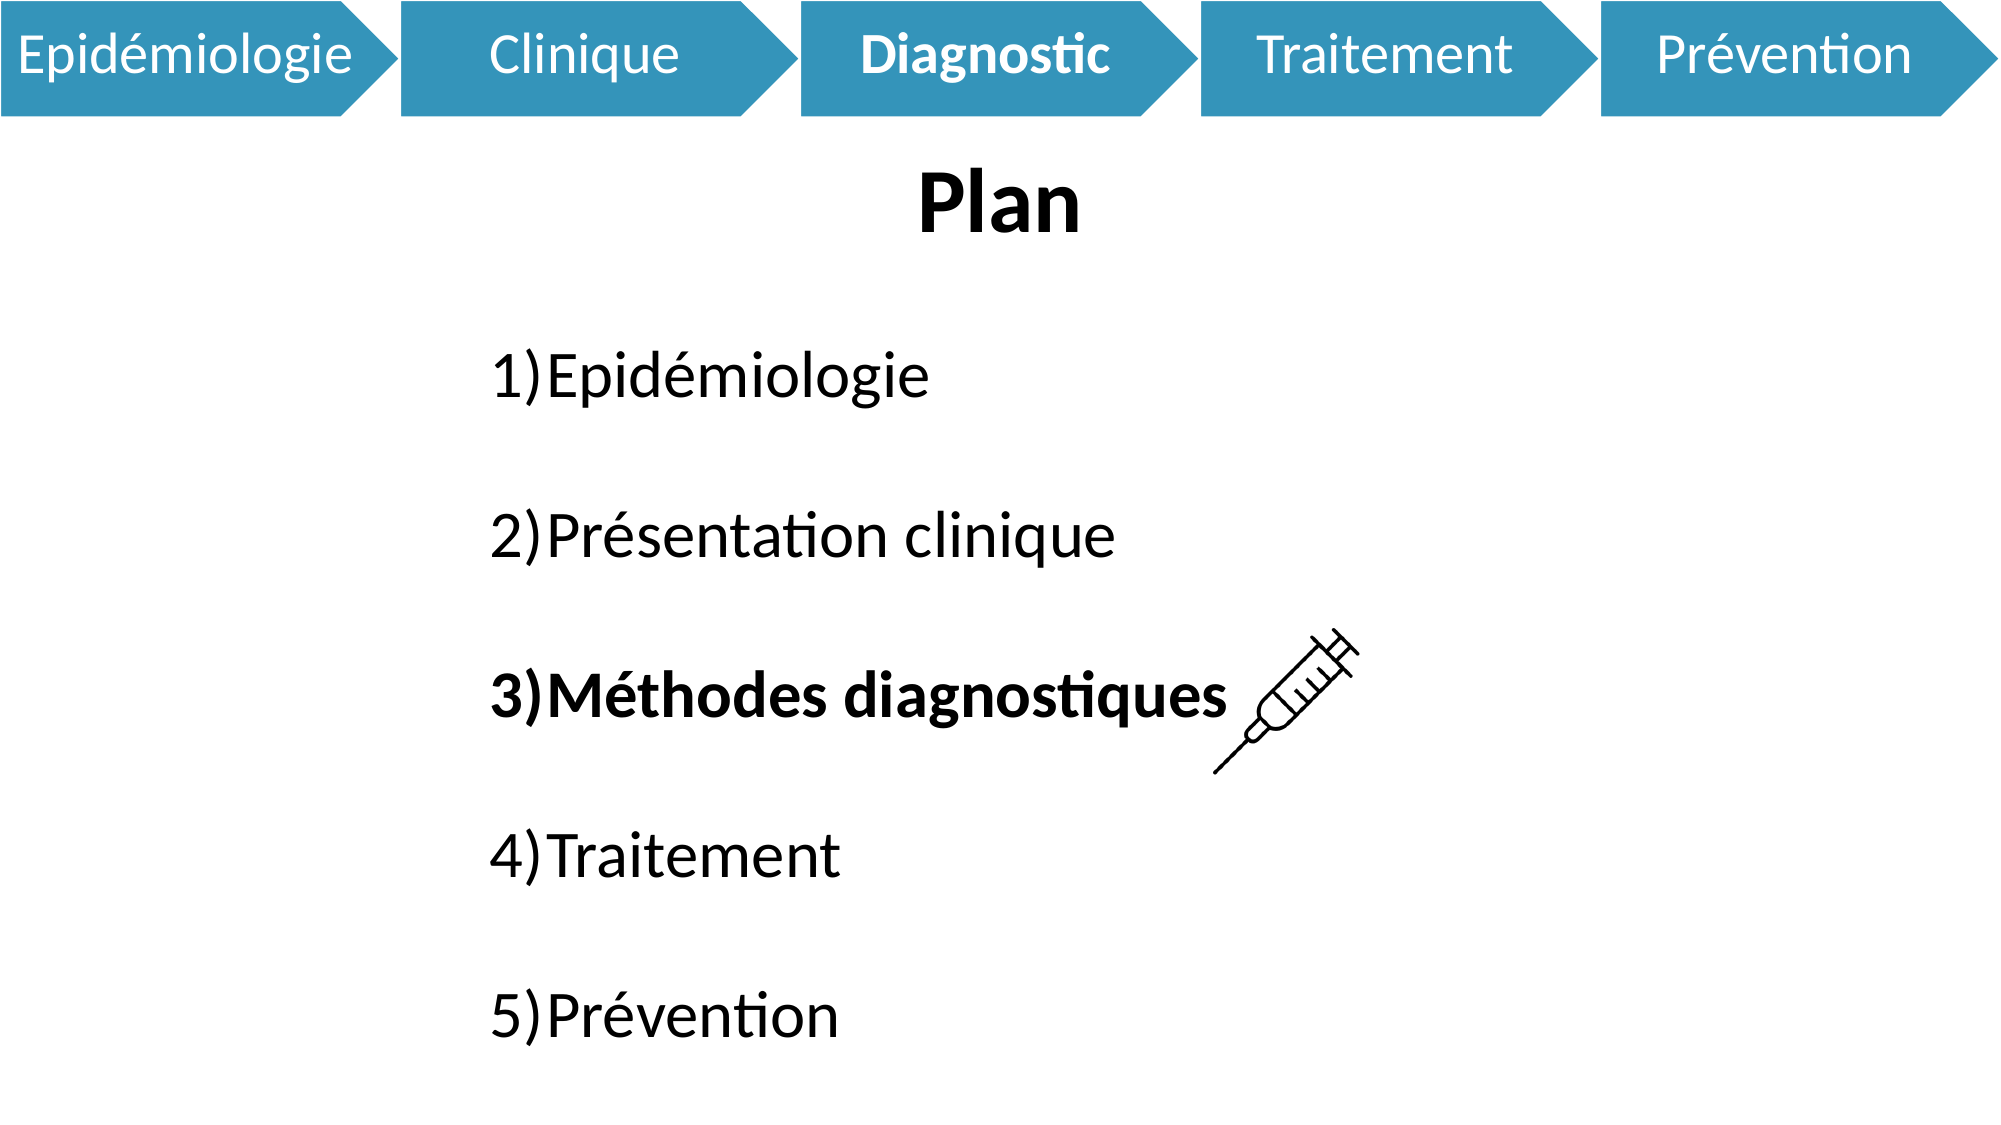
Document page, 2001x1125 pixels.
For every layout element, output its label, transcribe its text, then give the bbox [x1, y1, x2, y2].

text_box Plan Epidémiologie Présentation clinique Méthodes diagnostiques Traitement Prévention [474, 133, 1525, 1059]
picture [1198, 611, 1376, 789]
